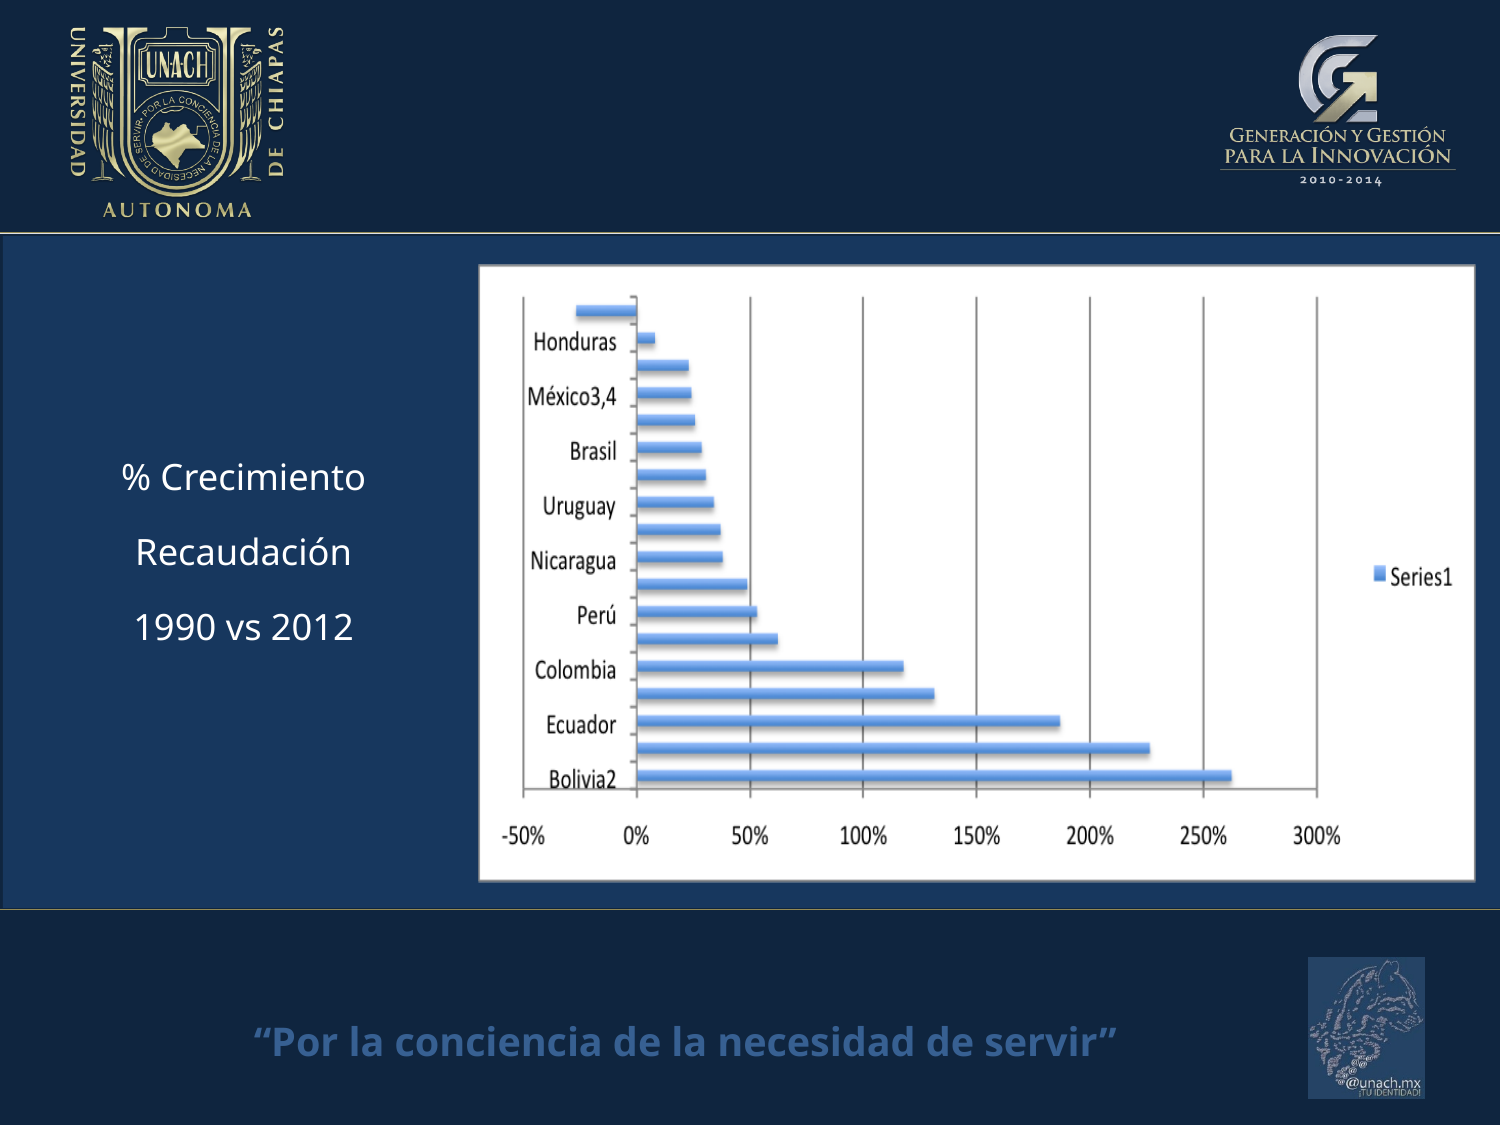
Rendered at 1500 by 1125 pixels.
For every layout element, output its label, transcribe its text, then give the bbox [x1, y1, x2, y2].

picture [1308, 957, 1425, 1099]
text_box % Crecimiento Recaudación 1990 vs 2012 [89, 430, 398, 688]
picture [1184, 11, 1483, 212]
picture [12, 10, 344, 232]
picture [477, 262, 1477, 884]
